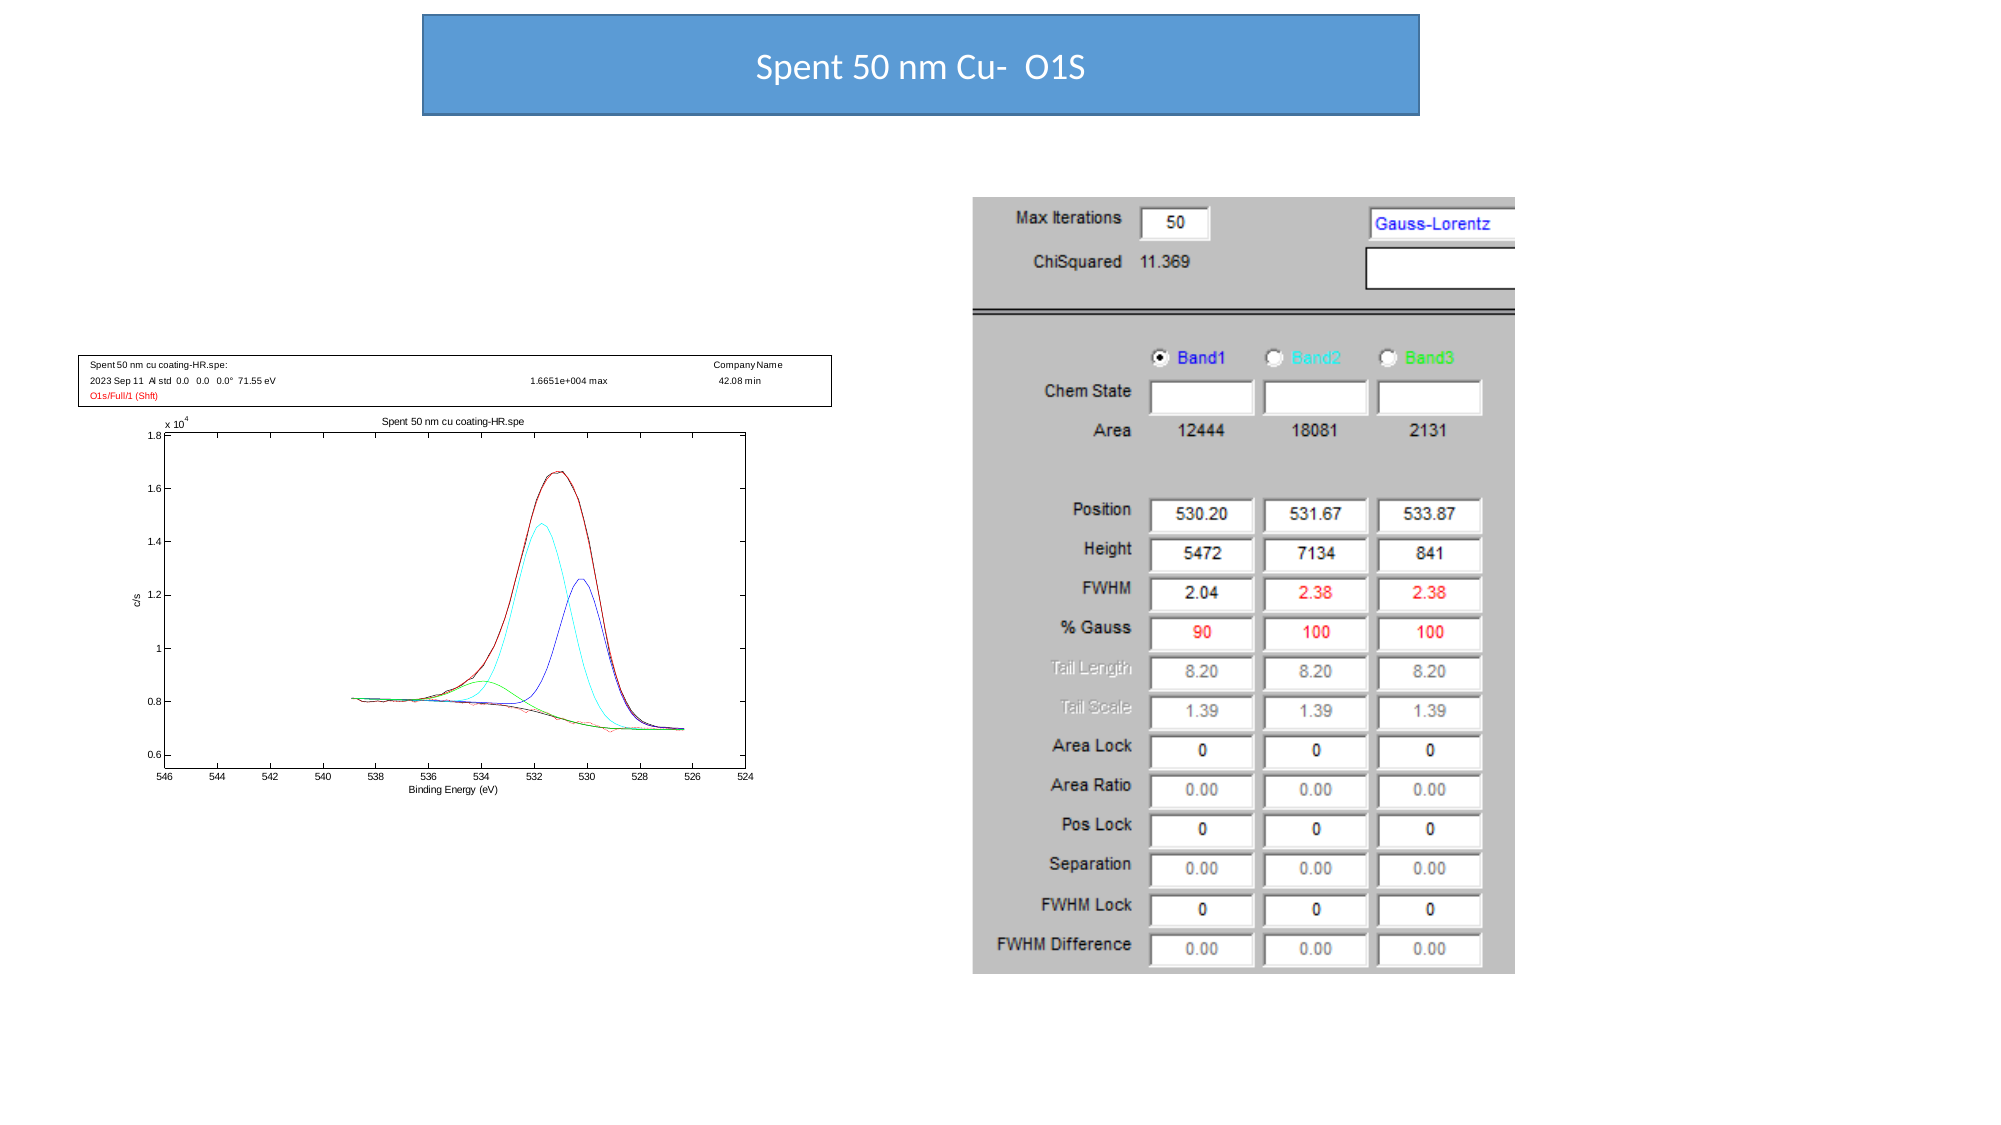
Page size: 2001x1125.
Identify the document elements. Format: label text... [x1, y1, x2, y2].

picture [972, 197, 1515, 974]
picture [62, 318, 848, 919]
text_box Spent 50 nm Cu- O1S [422, 14, 1420, 116]
